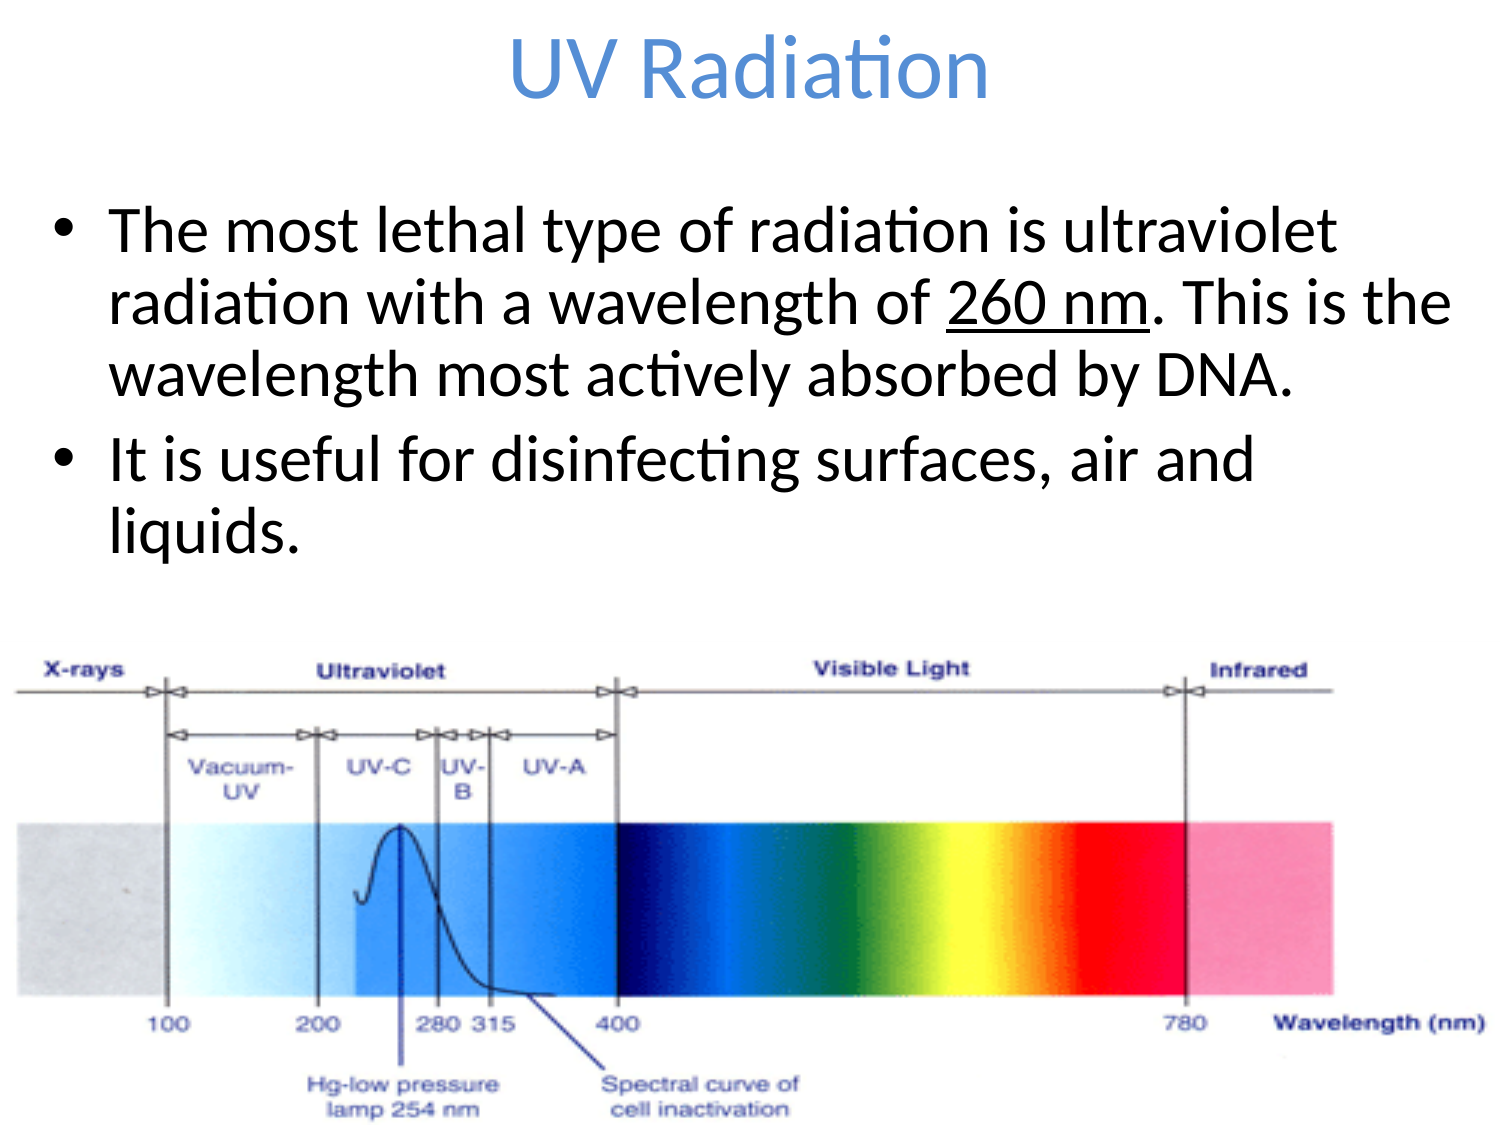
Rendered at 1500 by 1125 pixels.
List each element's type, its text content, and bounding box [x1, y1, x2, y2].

text_box UV Radiation [112, 0, 1388, 187]
picture [0, 640, 1500, 1125]
text_box The most lethal type of radiation is ultraviolet radiation with a wavelength of 260 nm. This is the wavelength most actively absorbed by DNA. It is useful for disinfecting surfaces, air and liquids. [37, 187, 1475, 639]
